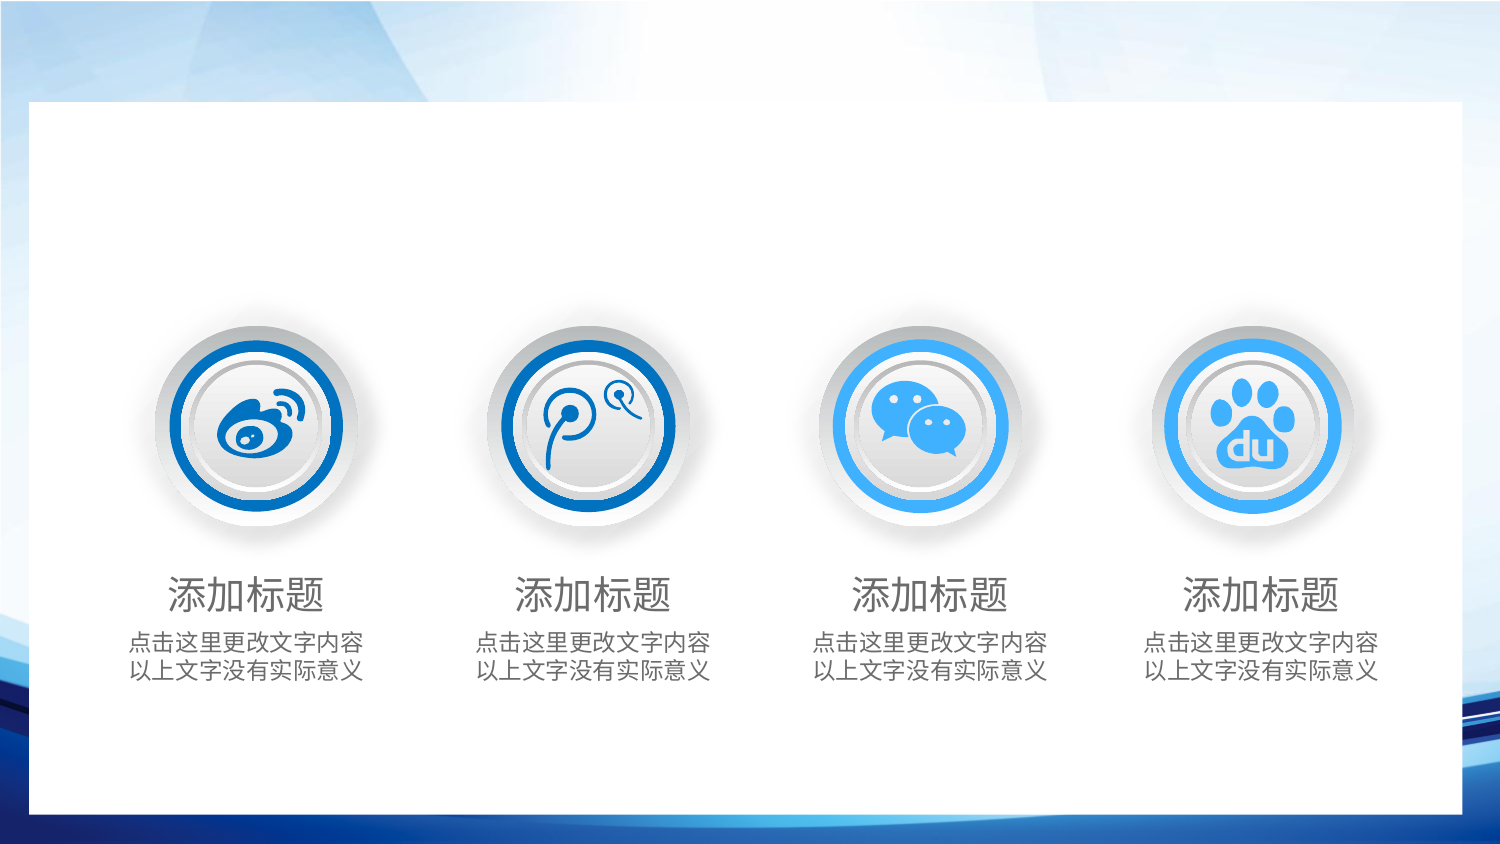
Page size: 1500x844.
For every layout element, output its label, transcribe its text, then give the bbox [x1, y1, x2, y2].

text_box 添加标题 [503, 571, 683, 620]
picture [0, 2, 1500, 844]
text_box 点击这里更改文字内容 以上文字没有实际意义 [105, 620, 387, 692]
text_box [118, 289, 395, 563]
text_box 点击这里更改文字内容 以上文字没有实际意义 [789, 620, 1071, 692]
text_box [450, 289, 727, 563]
text_box 添加标题 [1171, 571, 1352, 620]
text_box 添加标题 [840, 571, 1020, 620]
text_box 添加标题 [156, 571, 336, 620]
text_box 点击这里更改文字内容 以上文字没有实际意义 [1120, 620, 1402, 692]
text_box 点击这里更改文字内容 以上文字没有实际意义 [452, 620, 734, 692]
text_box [1114, 289, 1392, 563]
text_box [782, 289, 1059, 563]
